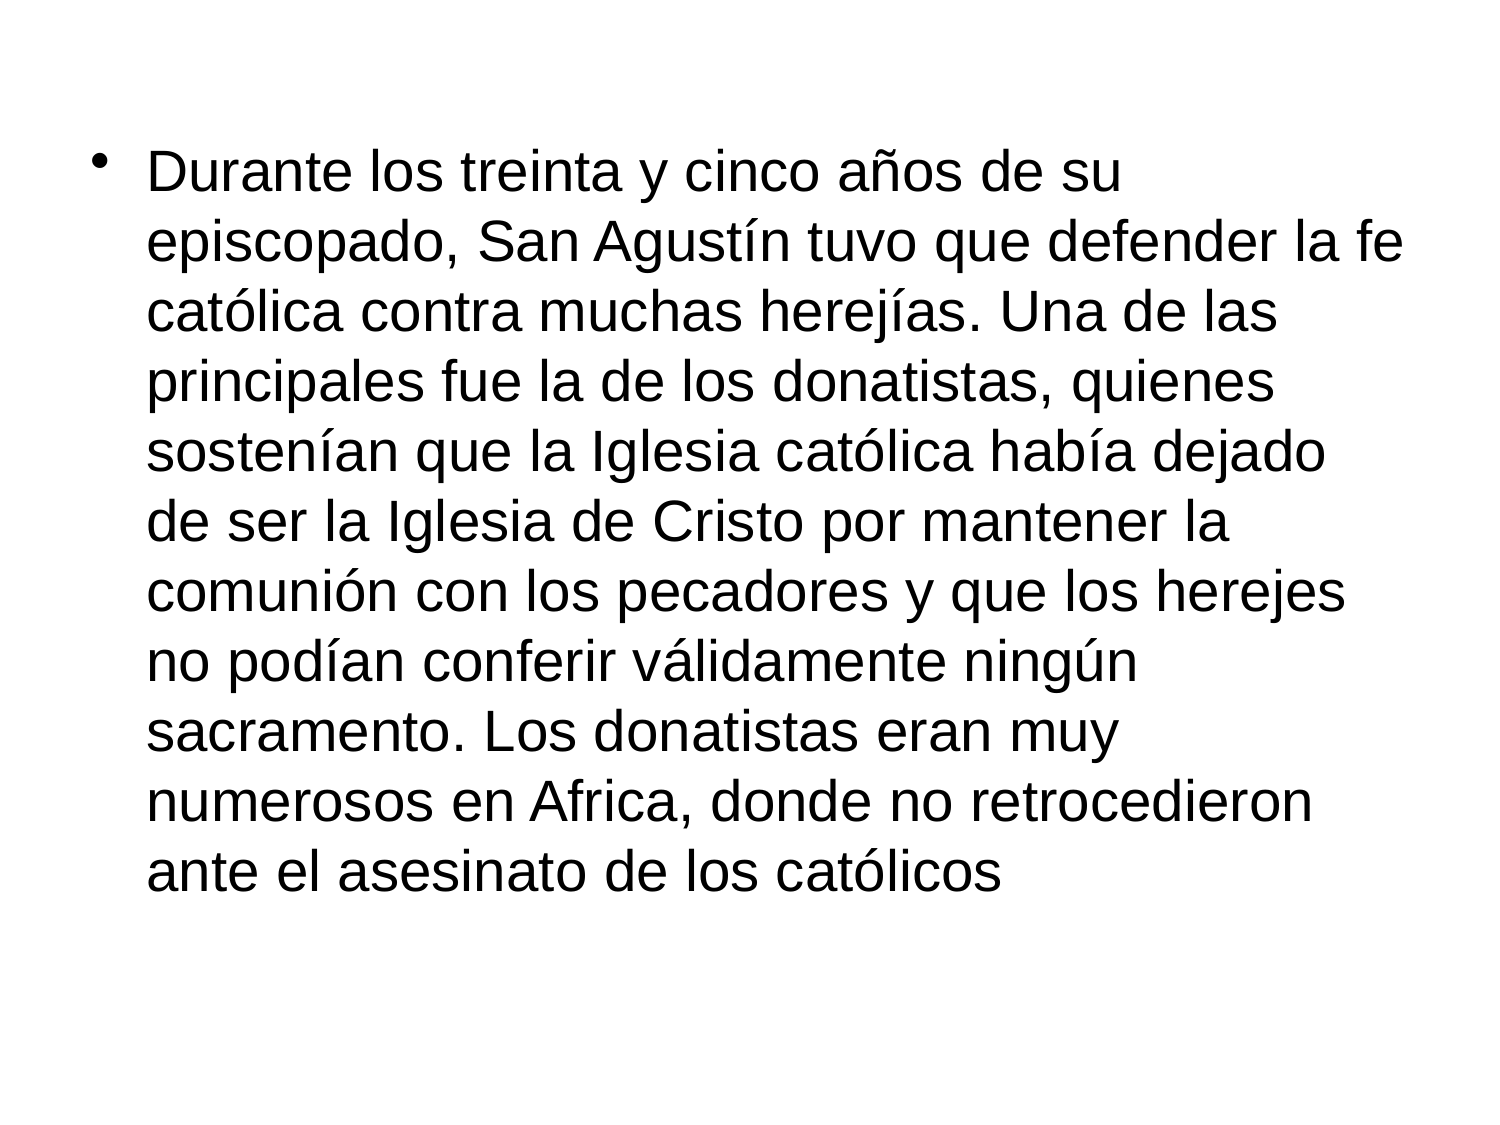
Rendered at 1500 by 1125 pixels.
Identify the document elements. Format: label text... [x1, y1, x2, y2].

list Durante los treinta y cinco años de su episcopado, San Agustín tuvo que defender la fe católica contra muchas herejías. Una de las principales fue la de los donatistas, quienes sostenían que la Iglesia católica había dejado de ser la Iglesia de Cristo por mantener la comunión con los pecadores y que los herejes no podían conferir válidamente ningún sacramento. Los donatistas eran muy numerosos en Africa, donde no retrocedieron ante el asesinato de los católicos [74, 125, 1426, 1006]
